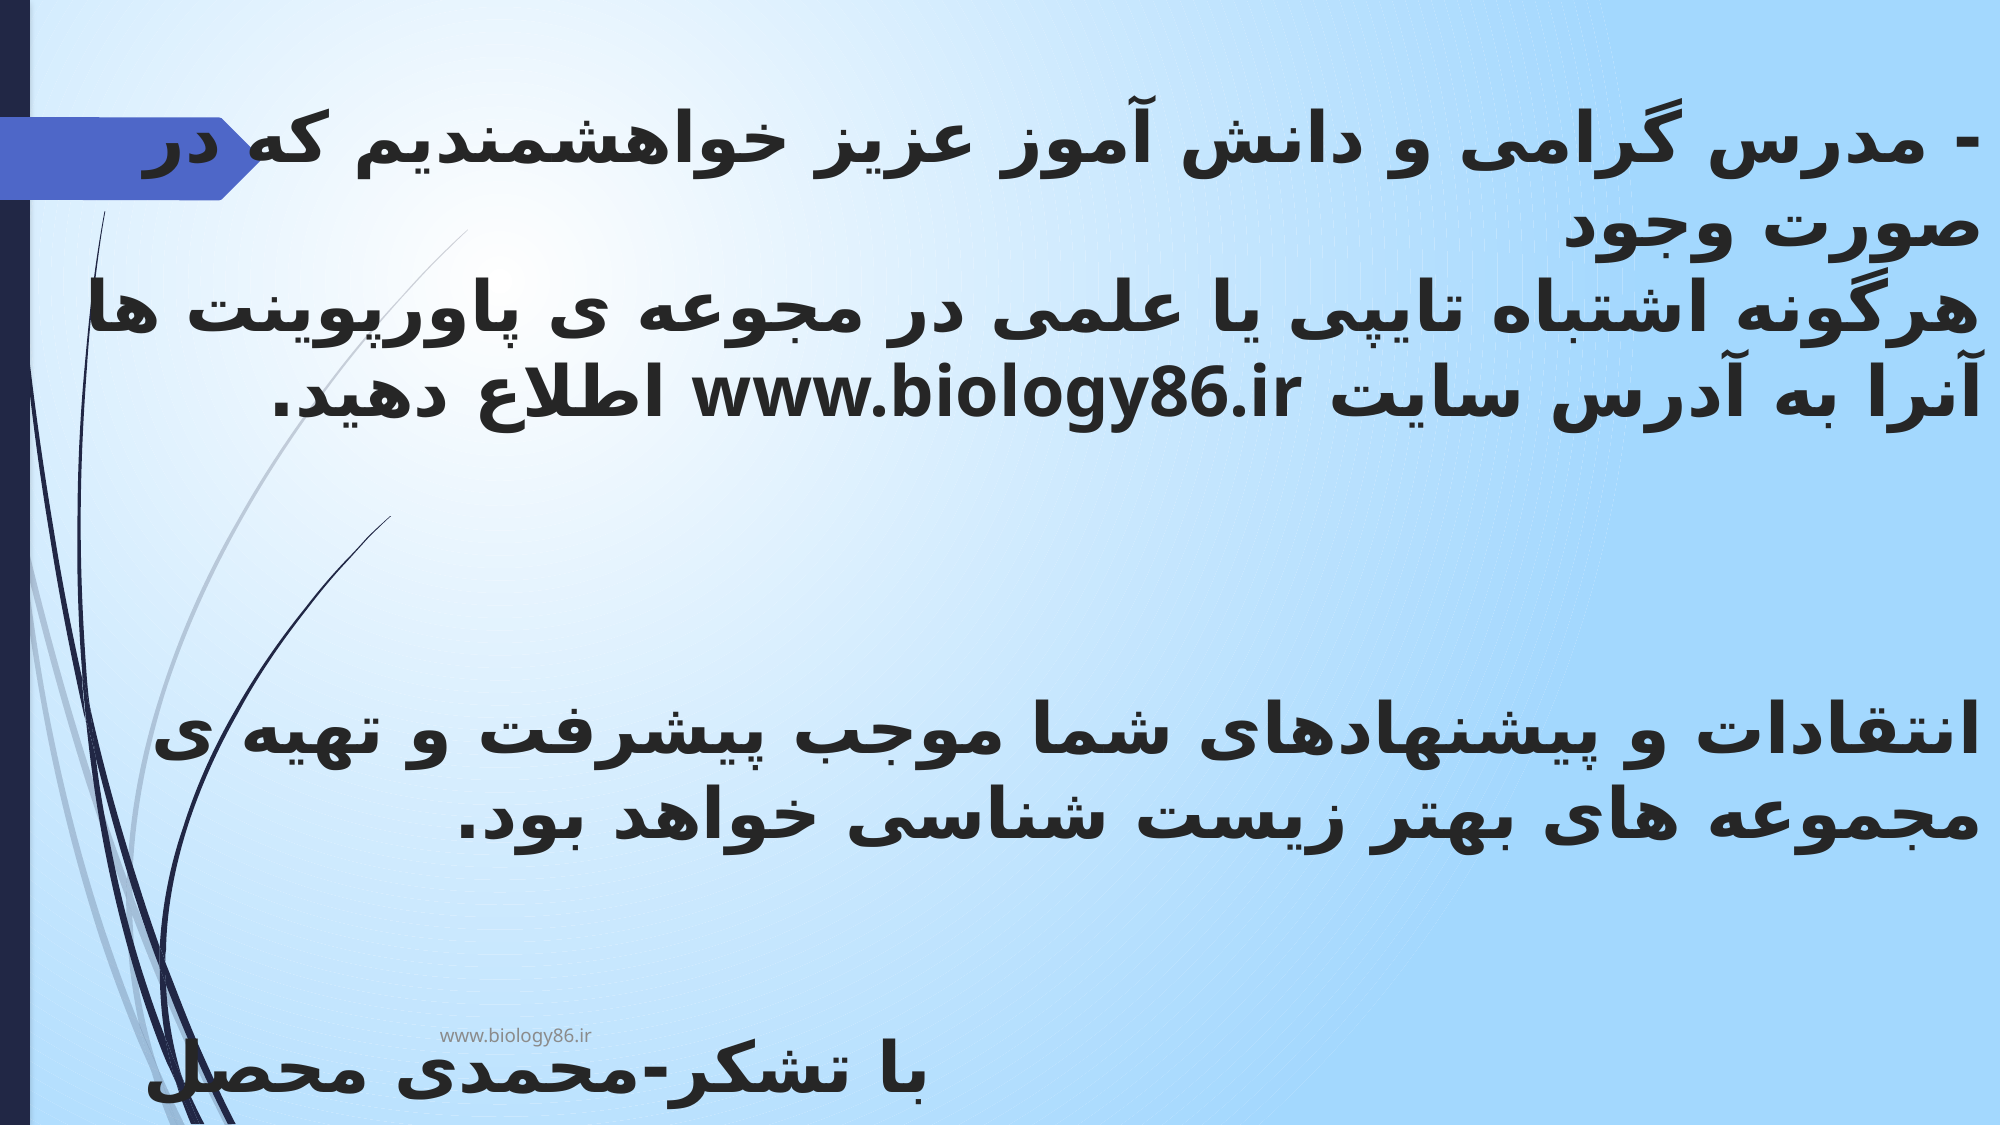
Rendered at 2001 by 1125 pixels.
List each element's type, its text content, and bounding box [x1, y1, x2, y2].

title - مدرس گرامی و دانش آموز عزیز خواهشمندیم که در صورت وجود هرگونه اشتباه تایپی یا علمی در مجوعه ی پاورپوینت ها آنرا به آدرس سایت www.biology86.ir اطلاع دهید. انتقادات و پیشنهادهای شما موجب پیشرفت و تهیه ی مجموعه های بهتر زیست شناسی خواهد بود. با تشکر-محمدی محصل [0, 0, 2000, 1125]
footer www.biology86.ir [424, 1006, 1675, 1067]
